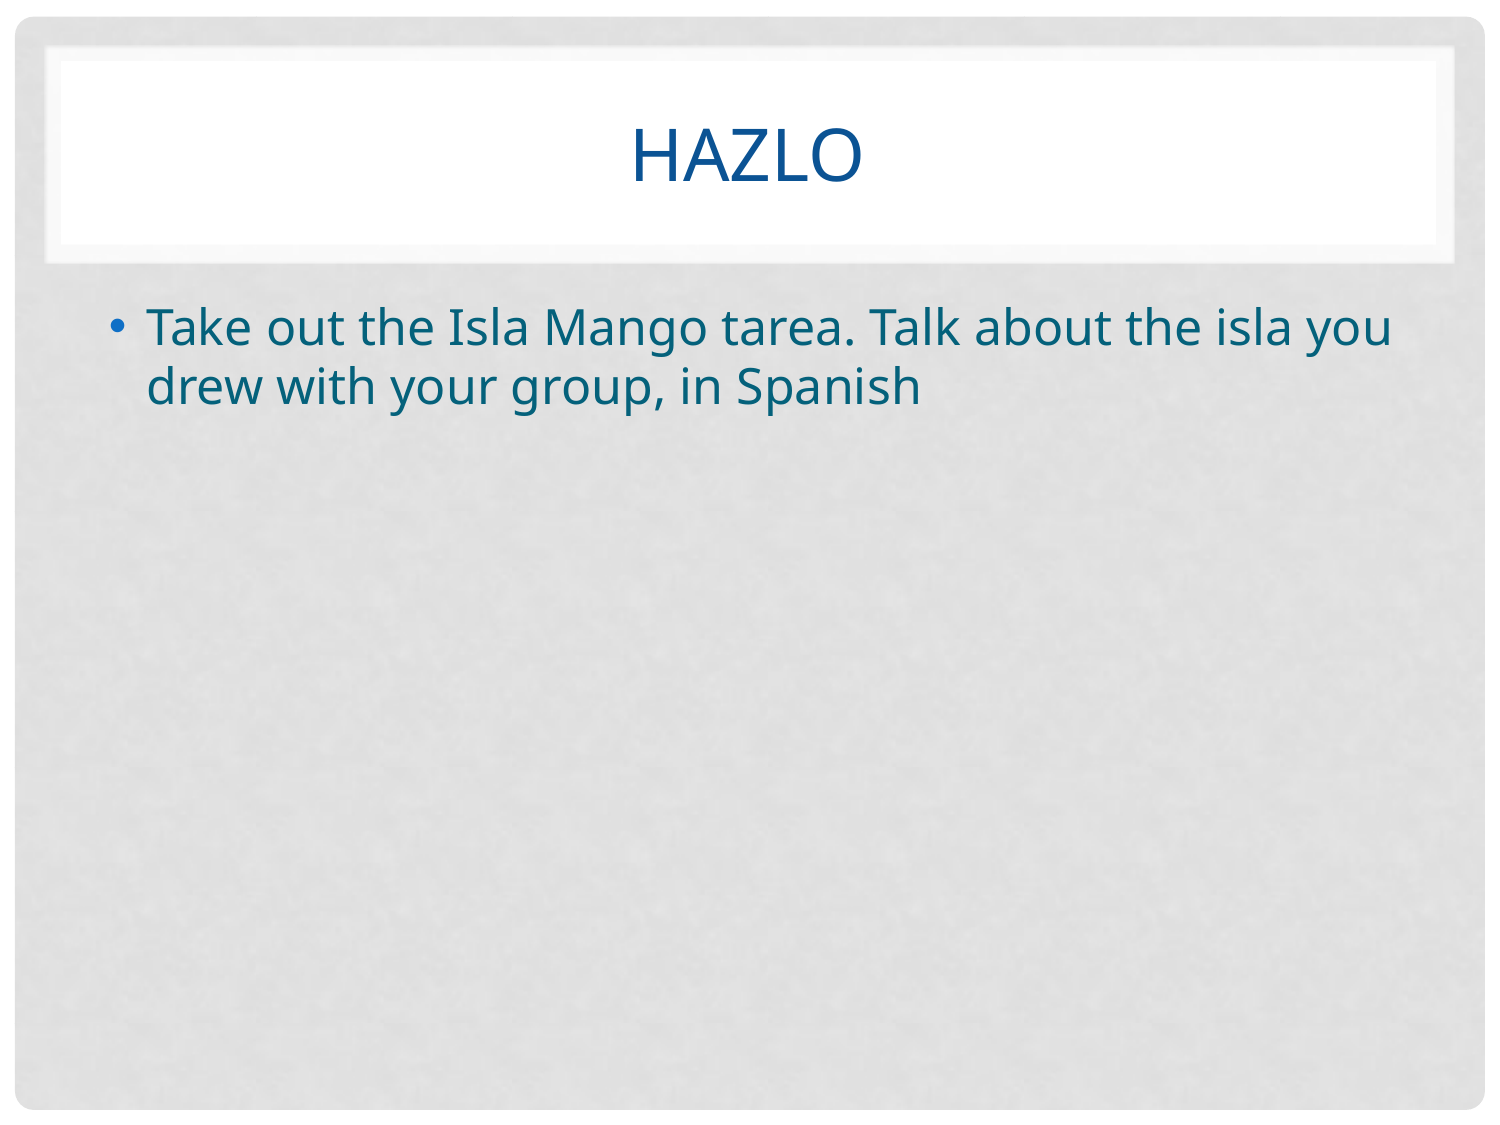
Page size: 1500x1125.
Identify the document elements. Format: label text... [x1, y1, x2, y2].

title hazlo [69, 66, 1425, 238]
list Take out the Isla Mango tarea. Talk about the isla you drew with your group, in Spanish [75, 287, 1425, 1005]
